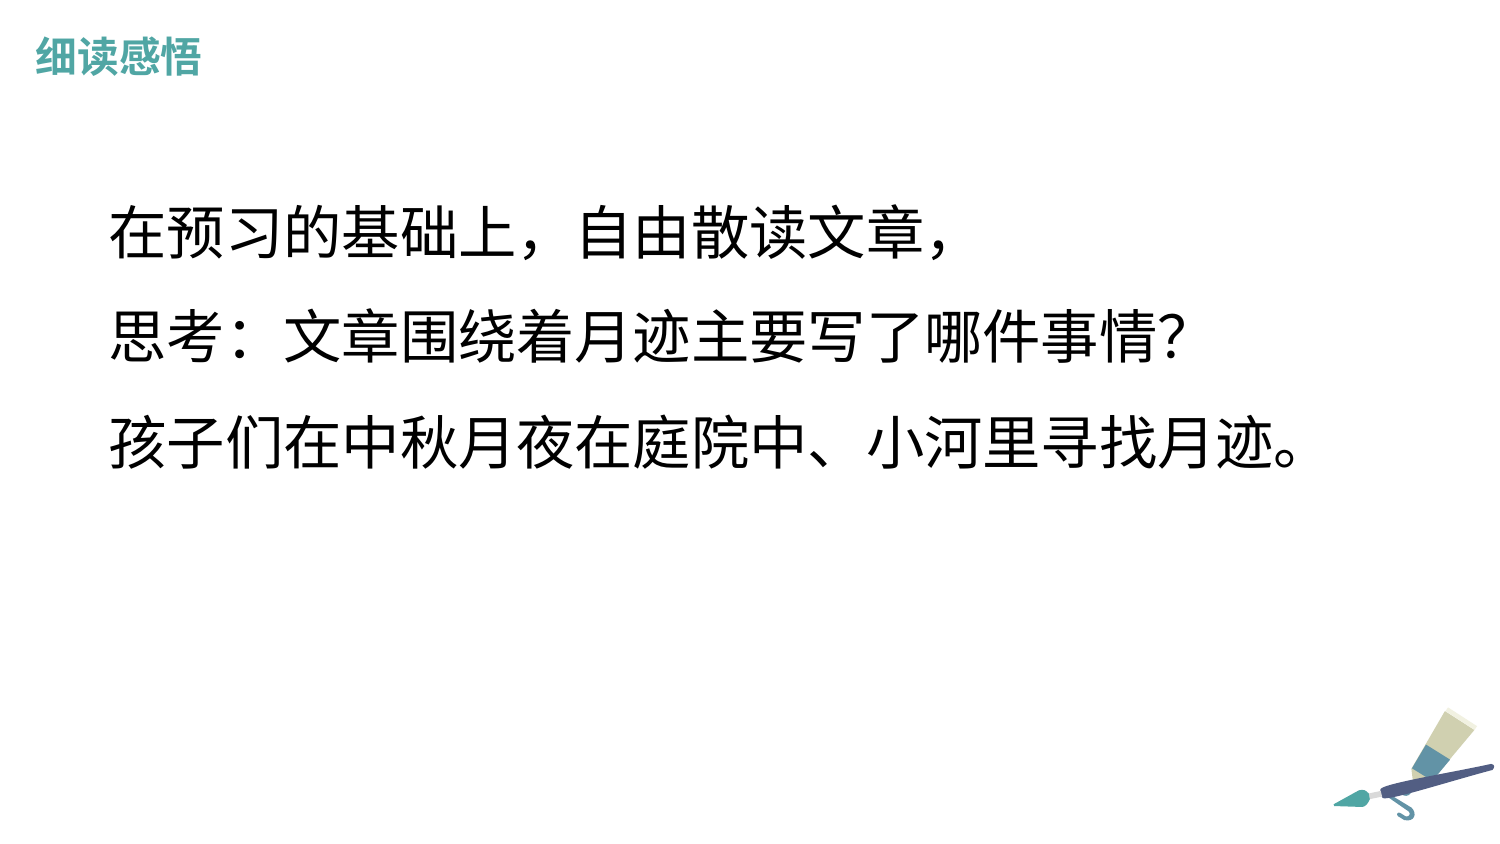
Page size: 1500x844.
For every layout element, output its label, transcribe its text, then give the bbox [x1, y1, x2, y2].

text_box 孩子们在中秋月夜在庭院中、小河里寻找月迹。 [93, 398, 1430, 484]
text_box 在预习的基础上，自由散读文章， 思考：文章围绕着月迹主要写了哪件事情？ [93, 153, 1430, 379]
text_box 细读感悟 [24, 25, 261, 87]
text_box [1358, 708, 1481, 844]
